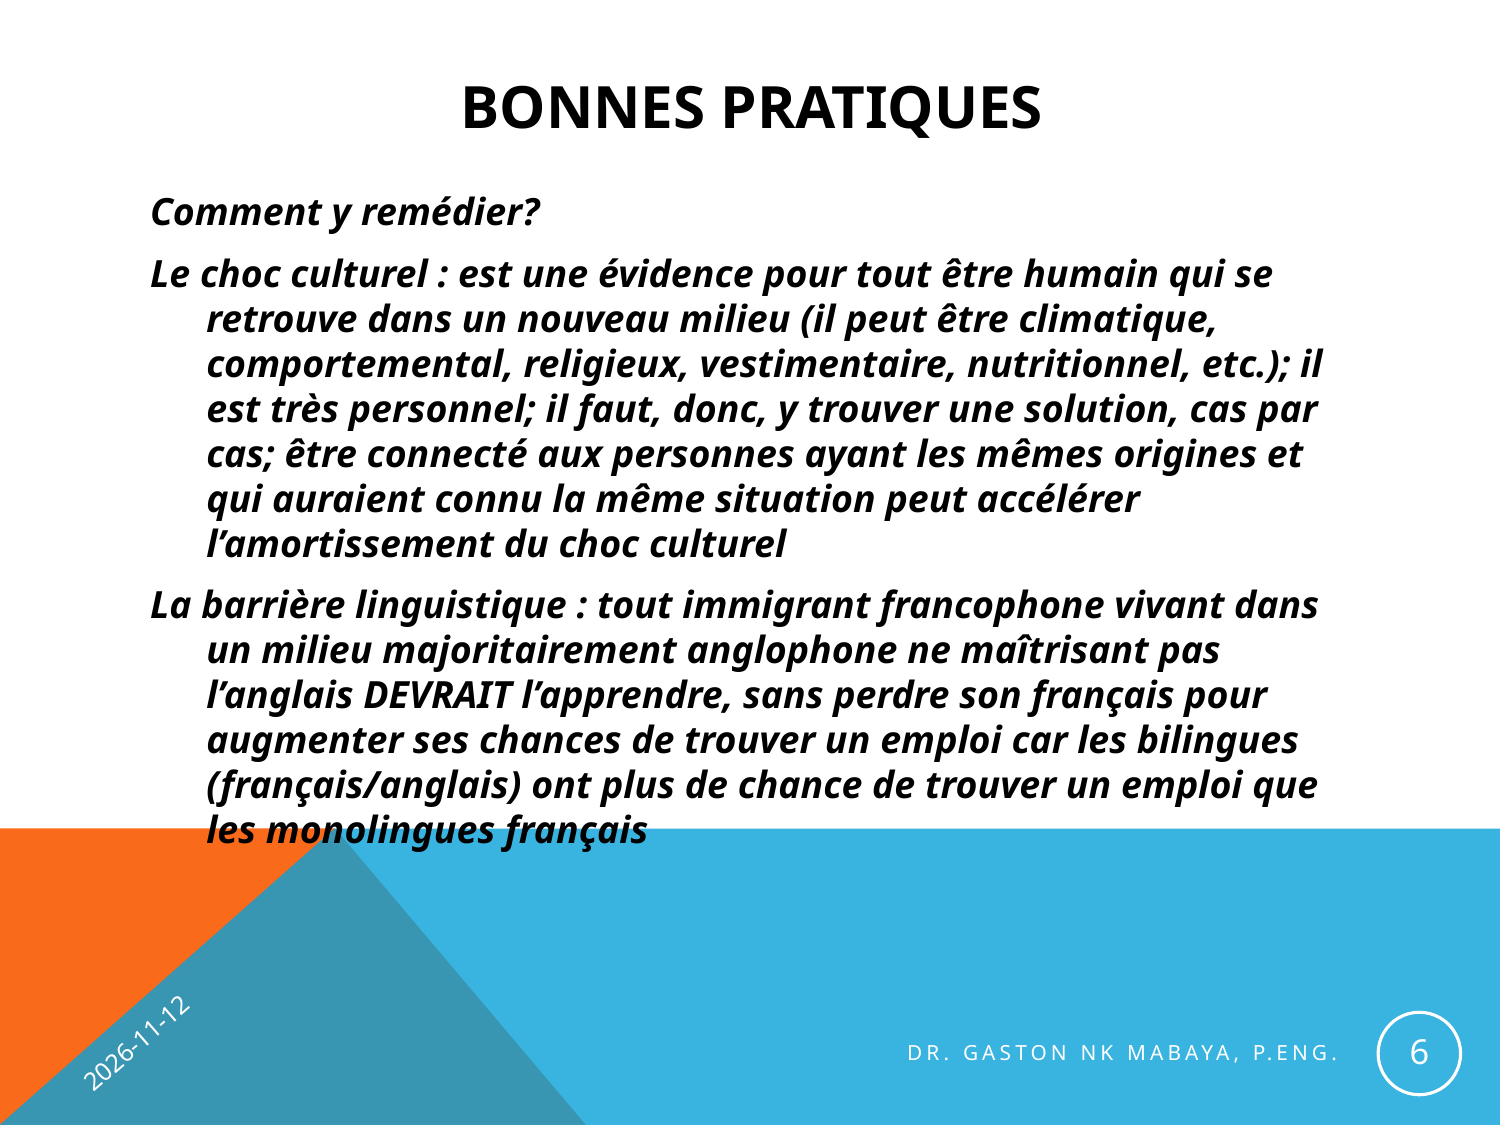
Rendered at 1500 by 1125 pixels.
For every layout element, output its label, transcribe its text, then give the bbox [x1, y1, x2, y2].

list Comment y remédier? Le choc culturel : est une évidence pour tout être humain qui se retrouve dans un nouveau milieu (il peut être climatique, comportemental, religieux, vestimentaire, nutritionnel, etc.); il est très personnel; il faut, donc, y trouver une solution, cas par cas; être connecté aux personnes ayant les mêmes origines et qui auraient connu la même situation peut accélérer l’amortissement du choc culturel La barrière linguistique : tout immigrant francophone vivant dans un milieu majoritairement anglophone ne maîtrisant pas l’anglais DEVRAIT l’apprendre, sans perdre son français pour augmenter ses chances de trouver un emploi car les bilingues (français/anglais) ont plus de chance de trouver un emploi que les monolingues français [135, 180, 1369, 768]
slide_number 6 [1376, 1010, 1463, 1097]
footer Dr. Gaston NK Mabaya, P.Eng. [577, 1031, 1352, 1076]
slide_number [65, 849, 357, 1109]
title Bonnes pratiques [135, 60, 1369, 150]
